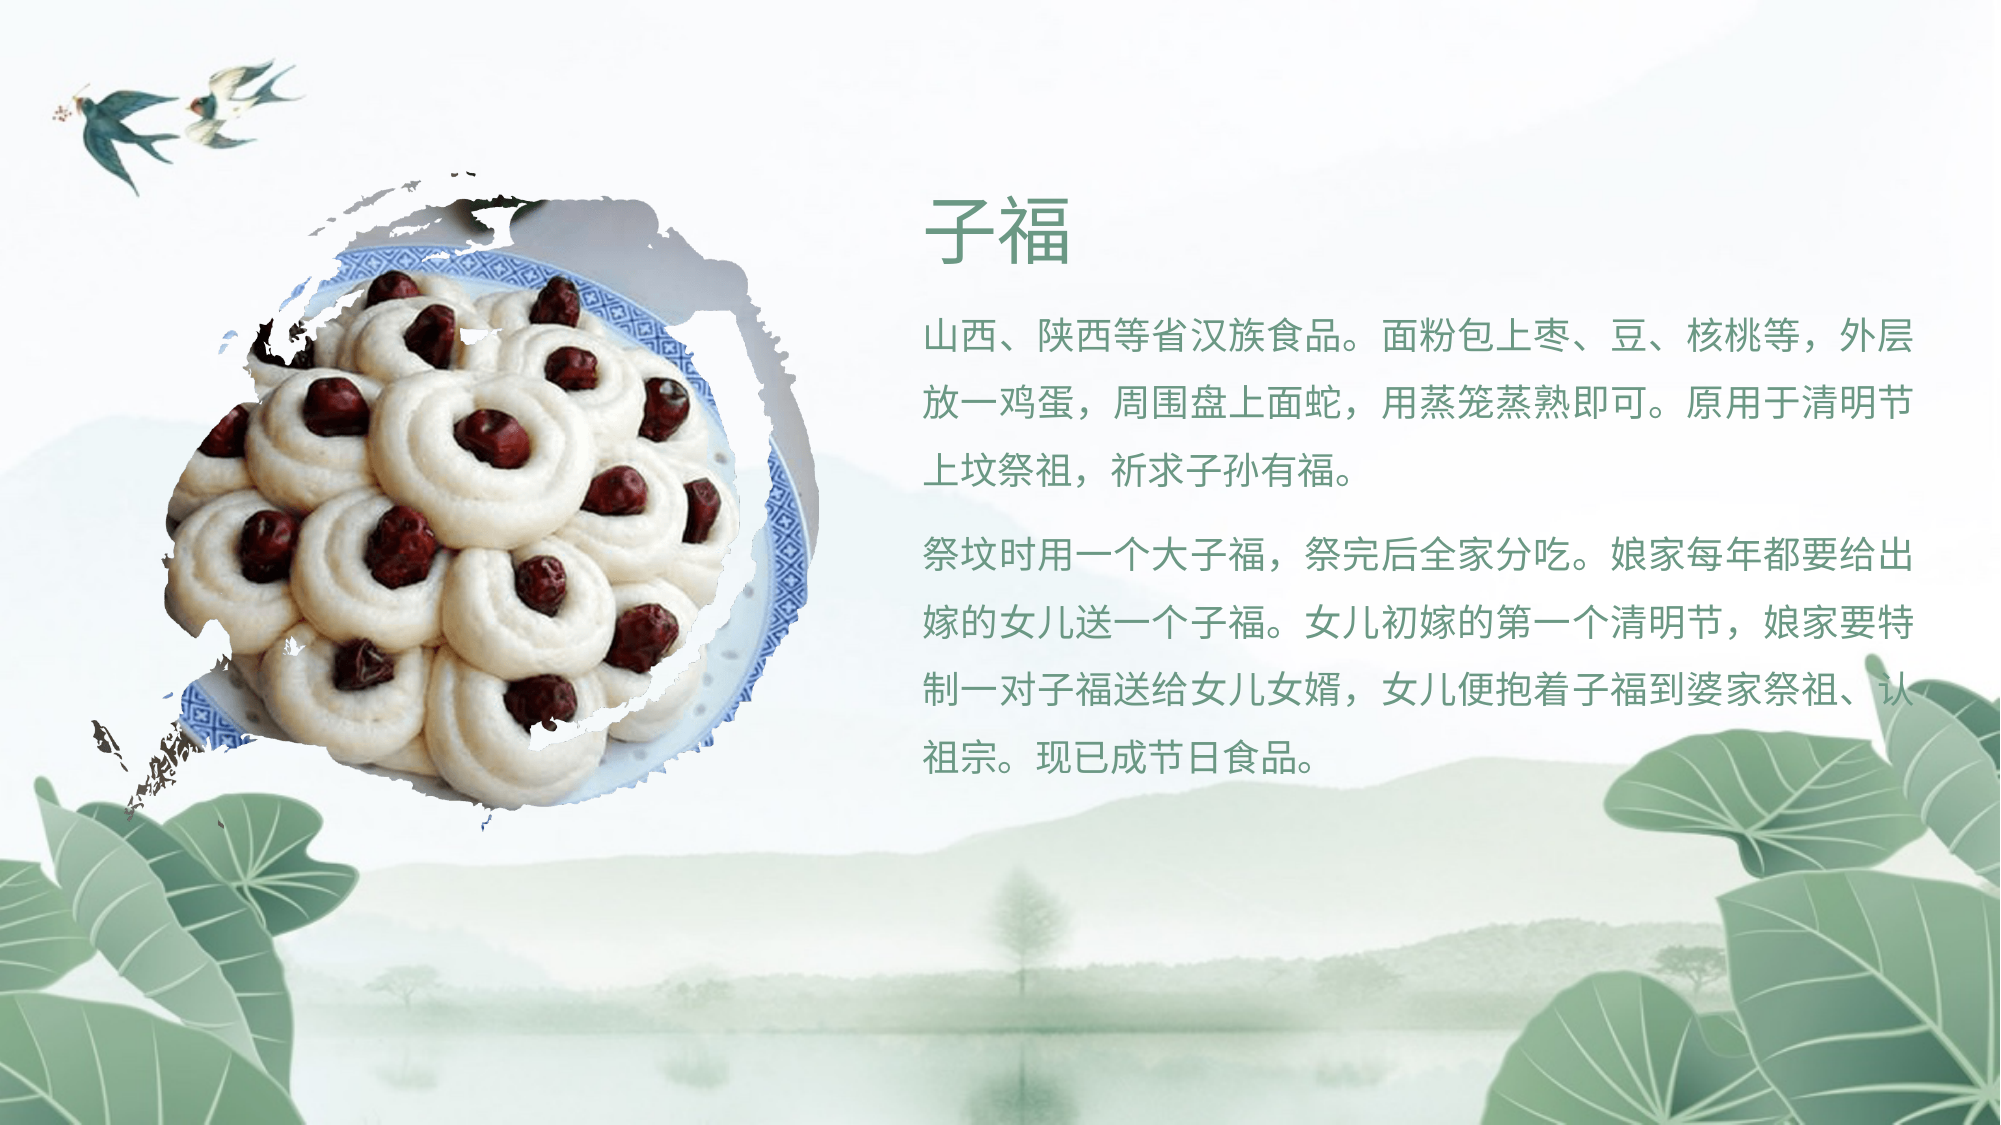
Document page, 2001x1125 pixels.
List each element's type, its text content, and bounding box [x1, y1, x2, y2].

text_box 山西、陕西等省汉族食品。面粉包上枣、豆、核桃等，外层放一鸡蛋，周围盘上面蛇，用蒸笼蒸熟即可。原用于清明节上坟祭祖，祈求子孙有福。 [908, 281, 1931, 500]
picture [0, 0, 2000, 1125]
text_box 祭坟时用一个大子福，祭完后全家分吃。娘家每年都要给出嫁的女儿送一个子福。女儿初嫁的第一个清明节，娘家要特制一对子福送给女儿女婿，女儿便抱着子福到婆家祭祖、认祖宗。现已成节日食品。 [908, 501, 1931, 787]
text_box 子福 [908, 175, 1165, 281]
